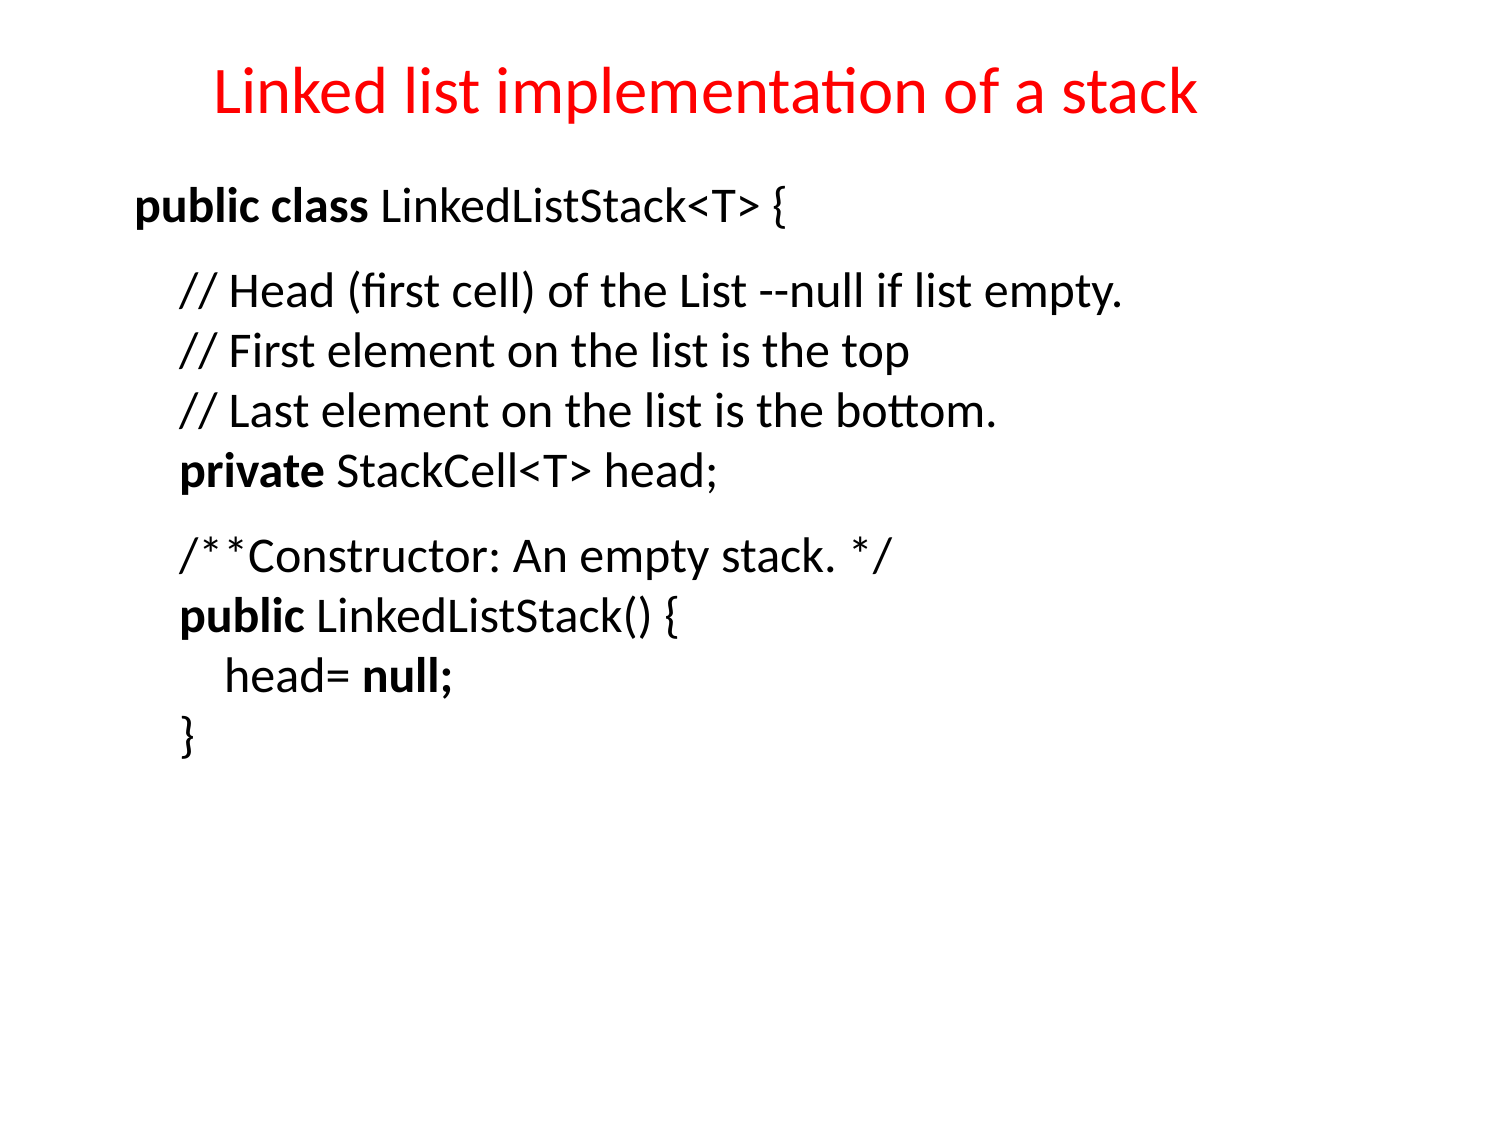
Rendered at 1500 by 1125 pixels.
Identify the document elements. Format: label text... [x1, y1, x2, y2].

text_box Linked list implementation of a stack [198, 39, 1214, 135]
text_box public class LinkedListStack<T> { // Head (first cell) of the List --null if list empty. // First element on the list is the top // Last element on the list is the bottom. private StackCell<T> head; /**Constructor: An empty stack. */ public LinkedListStack() { head= null; } [119, 165, 1419, 771]
